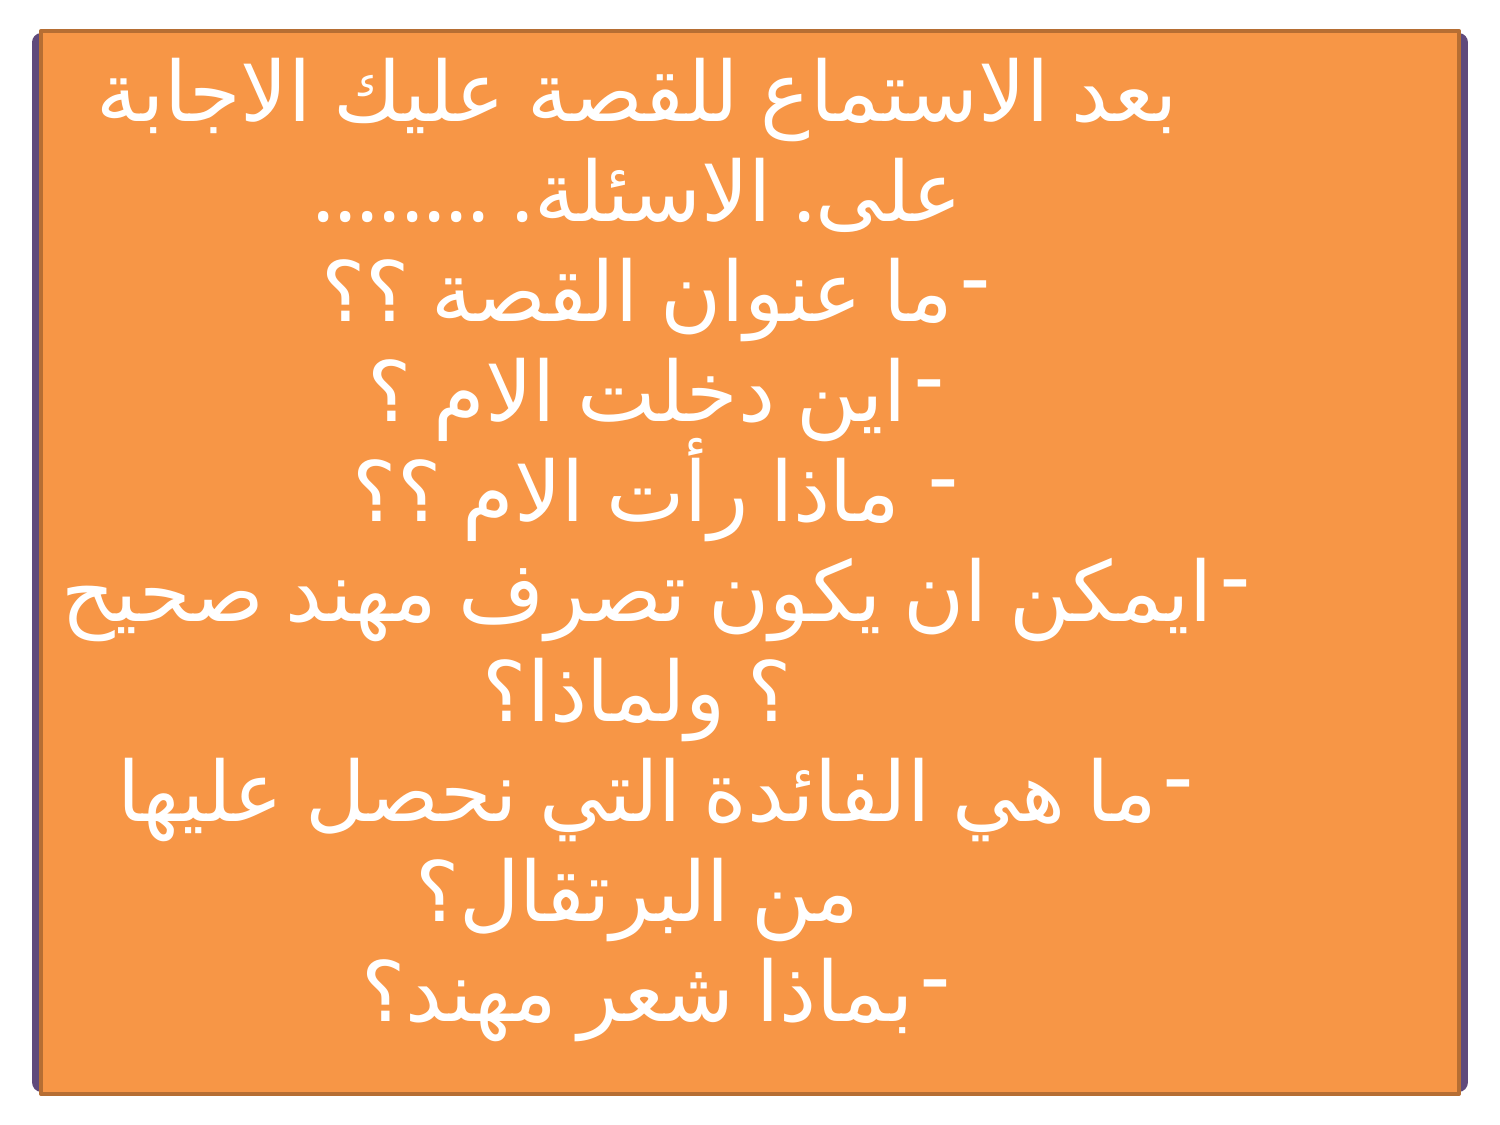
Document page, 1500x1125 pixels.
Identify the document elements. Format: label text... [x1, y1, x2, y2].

text_box بعد الاستماع للقصة عليك الاجابة على. الاسئلة. ........ ما عنوان القصة ؟؟ اين دخلت الام ؟ ماذا رأت الام ؟؟ ايمكن ان يكون تصرف مهند صحيح ؟ ولماذا؟ ما هي الفائدة التي نحصل عليها من البرتقال؟ بماذا شعر مهند؟ [39, 29, 1461, 1096]
